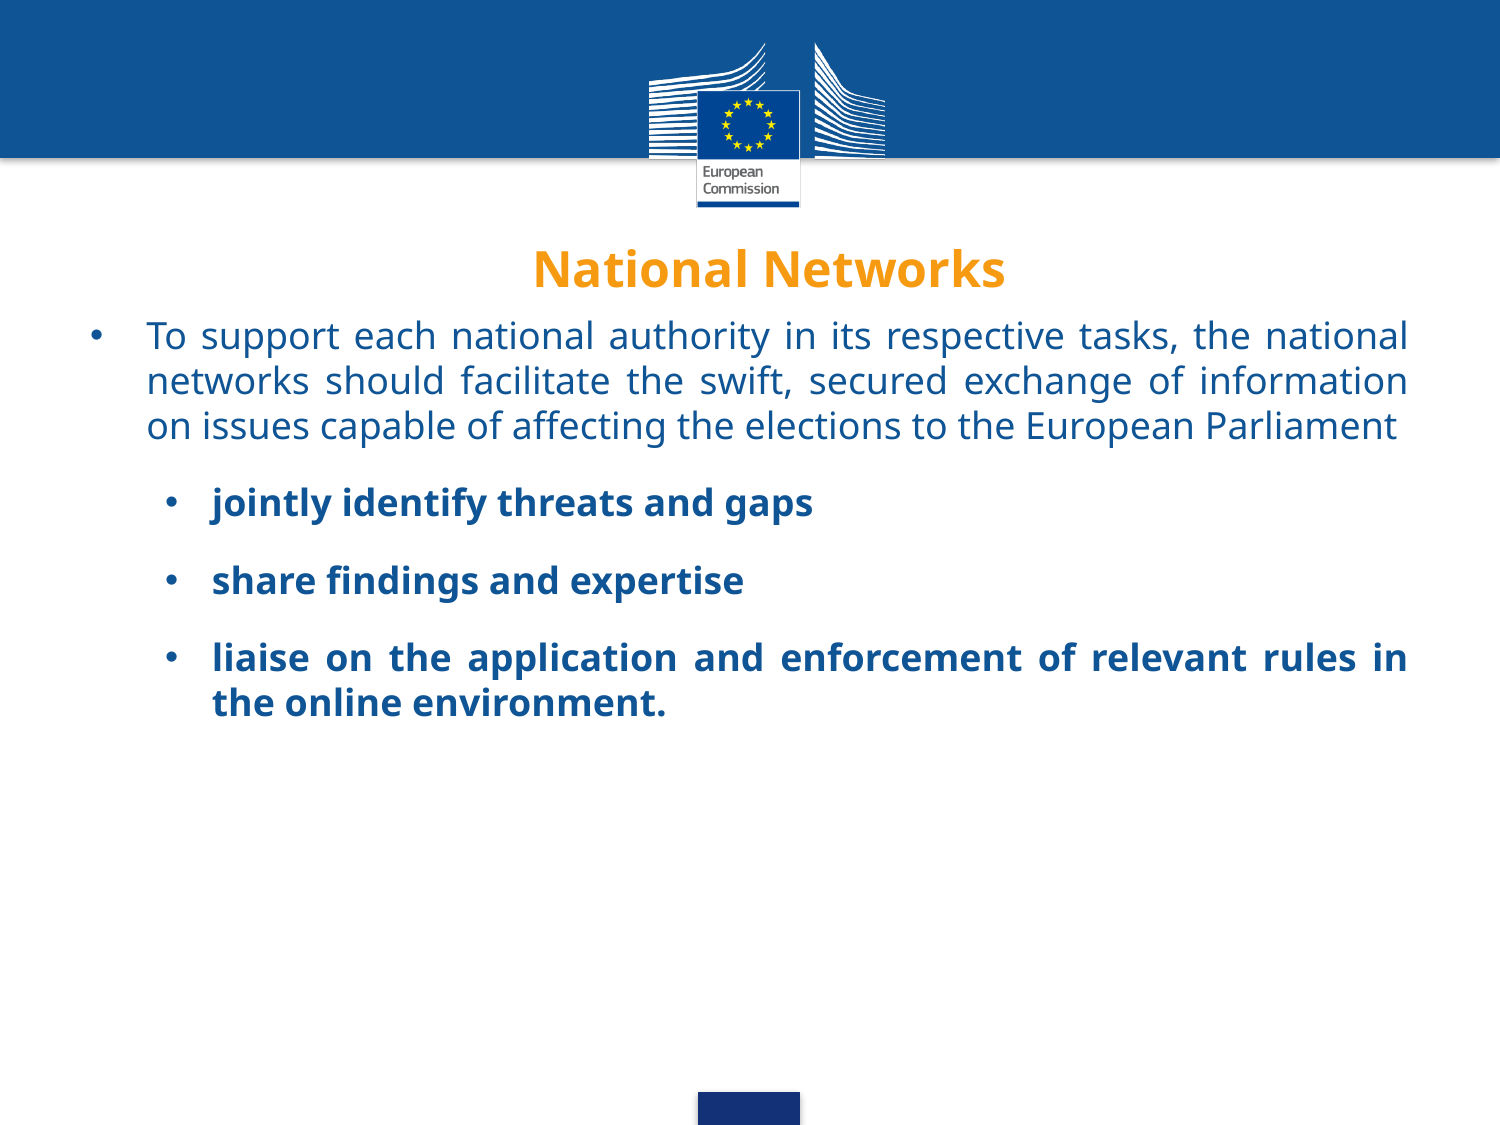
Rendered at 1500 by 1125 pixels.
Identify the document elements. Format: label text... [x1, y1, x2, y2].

list To support each national authority in its respective tasks, the national networks should facilitate the swift, secured exchange of information on issues capable of affecting the elections to the European Parliament jointly identify threats and gaps share findings and expertise liaise on the application and enforcement of relevant rules in the online environment. [75, 231, 1425, 988]
title National Networks [64, 219, 1415, 315]
picture [649, 42, 885, 208]
